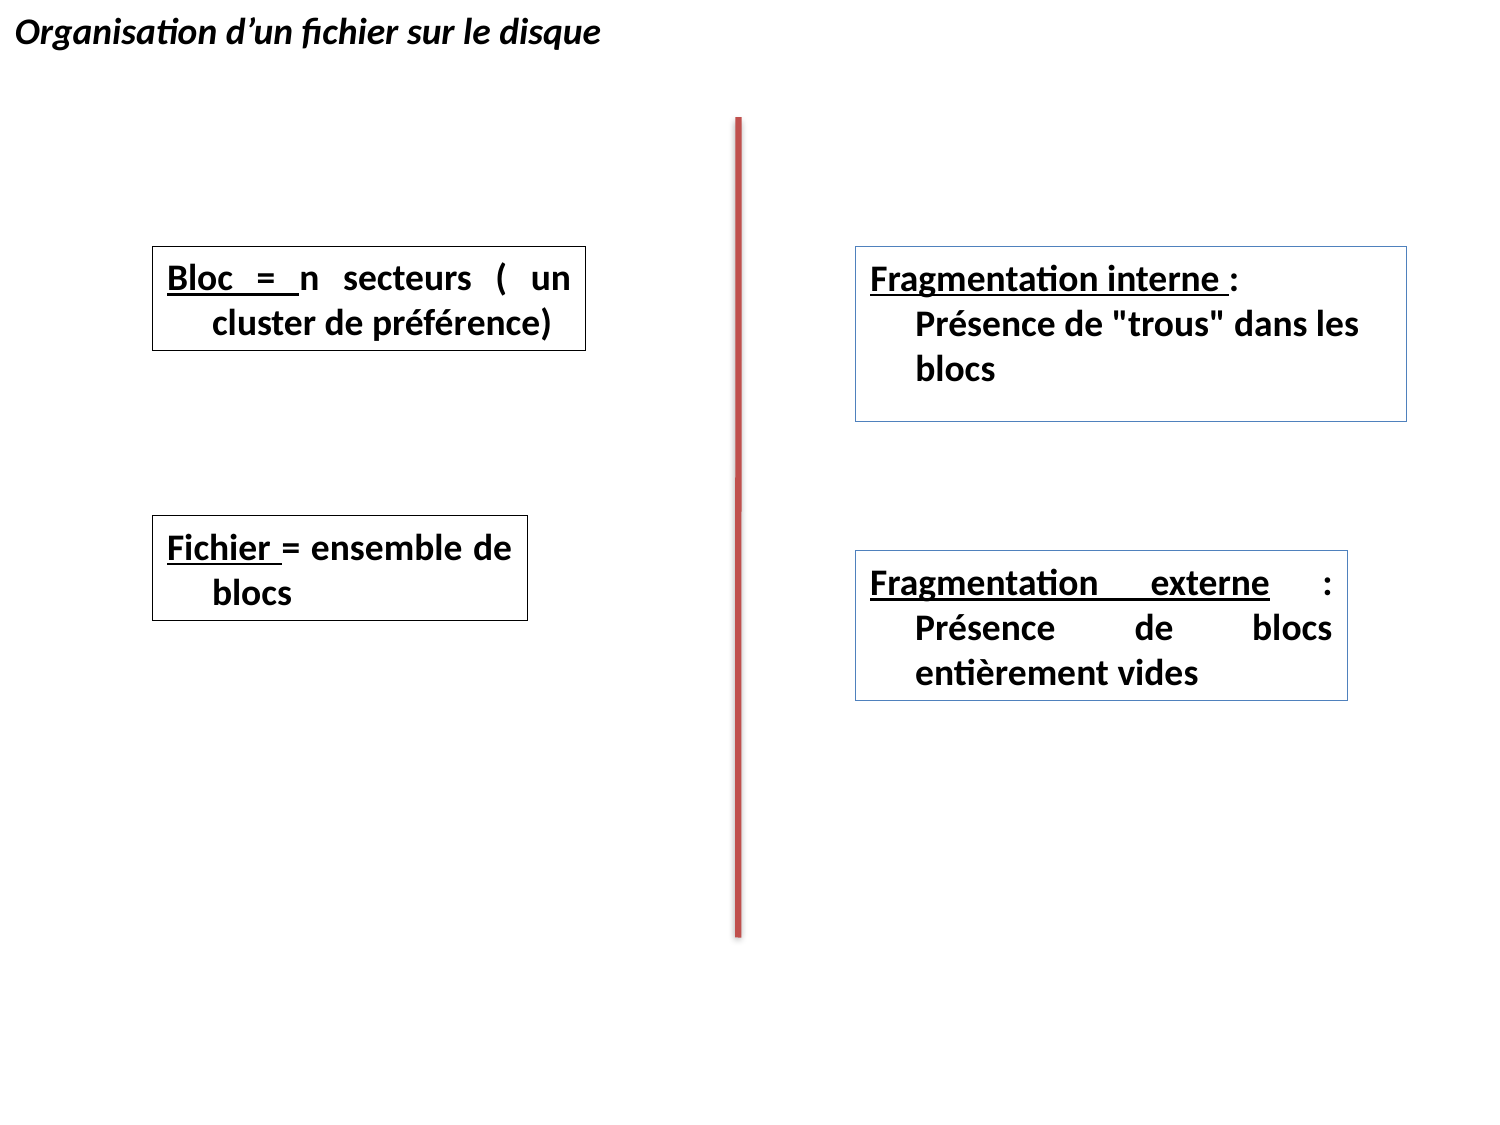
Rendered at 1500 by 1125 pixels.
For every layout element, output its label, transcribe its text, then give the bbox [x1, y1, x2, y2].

list Fragmentation interne : Présence de "trous" dans les blocs [855, 246, 1407, 422]
text_box Fichier = ensemble de blocs [152, 515, 528, 621]
text_box Bloc = n secteurs ( un cluster de préférence) [152, 246, 586, 351]
text_box Fragmentation externe : Présence de blocs entièrement vides [855, 550, 1348, 701]
text_box Organisation d’un fichier sur le disque [0, 0, 774, 60]
